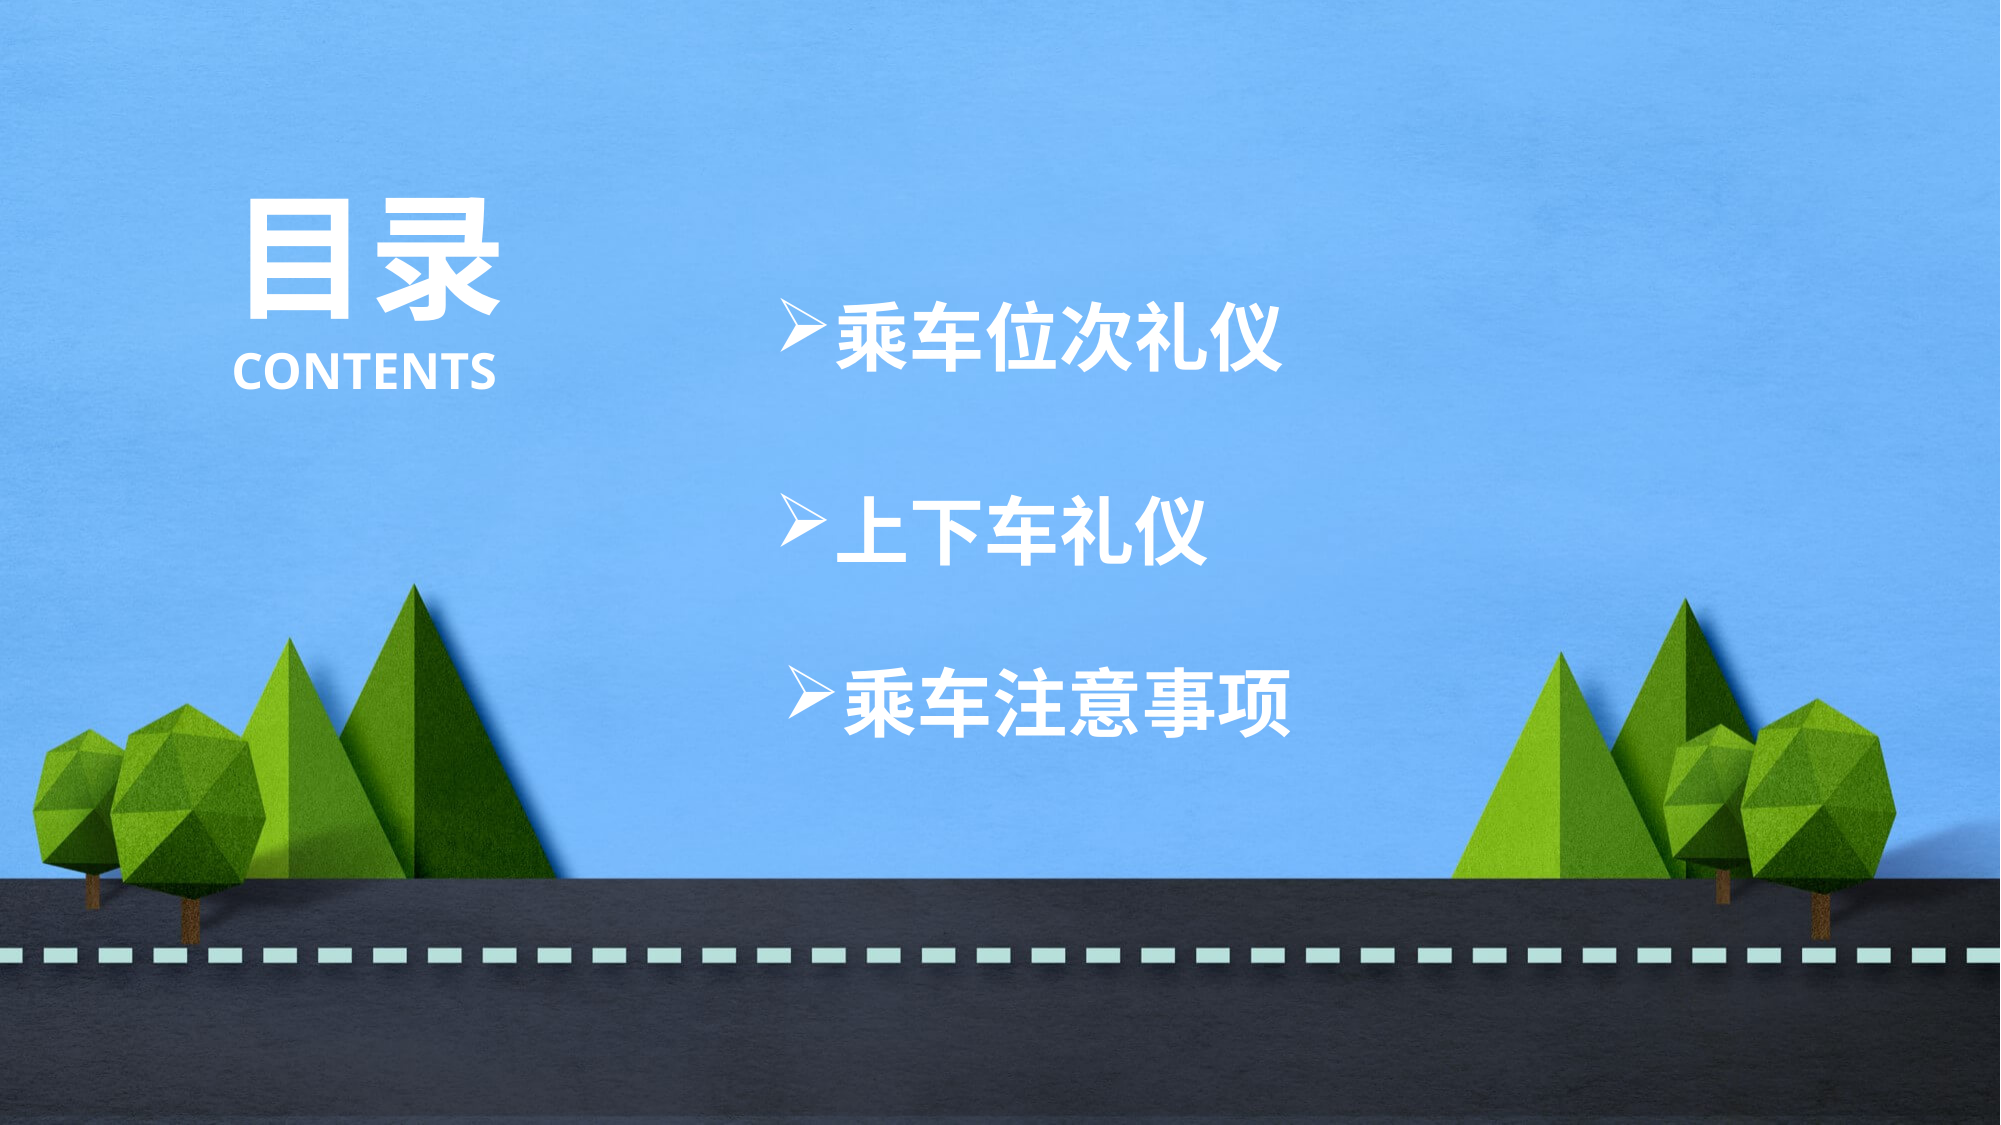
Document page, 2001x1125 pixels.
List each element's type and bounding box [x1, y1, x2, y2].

picture [0, 0, 2000, 1125]
text_box [216, 163, 574, 409]
